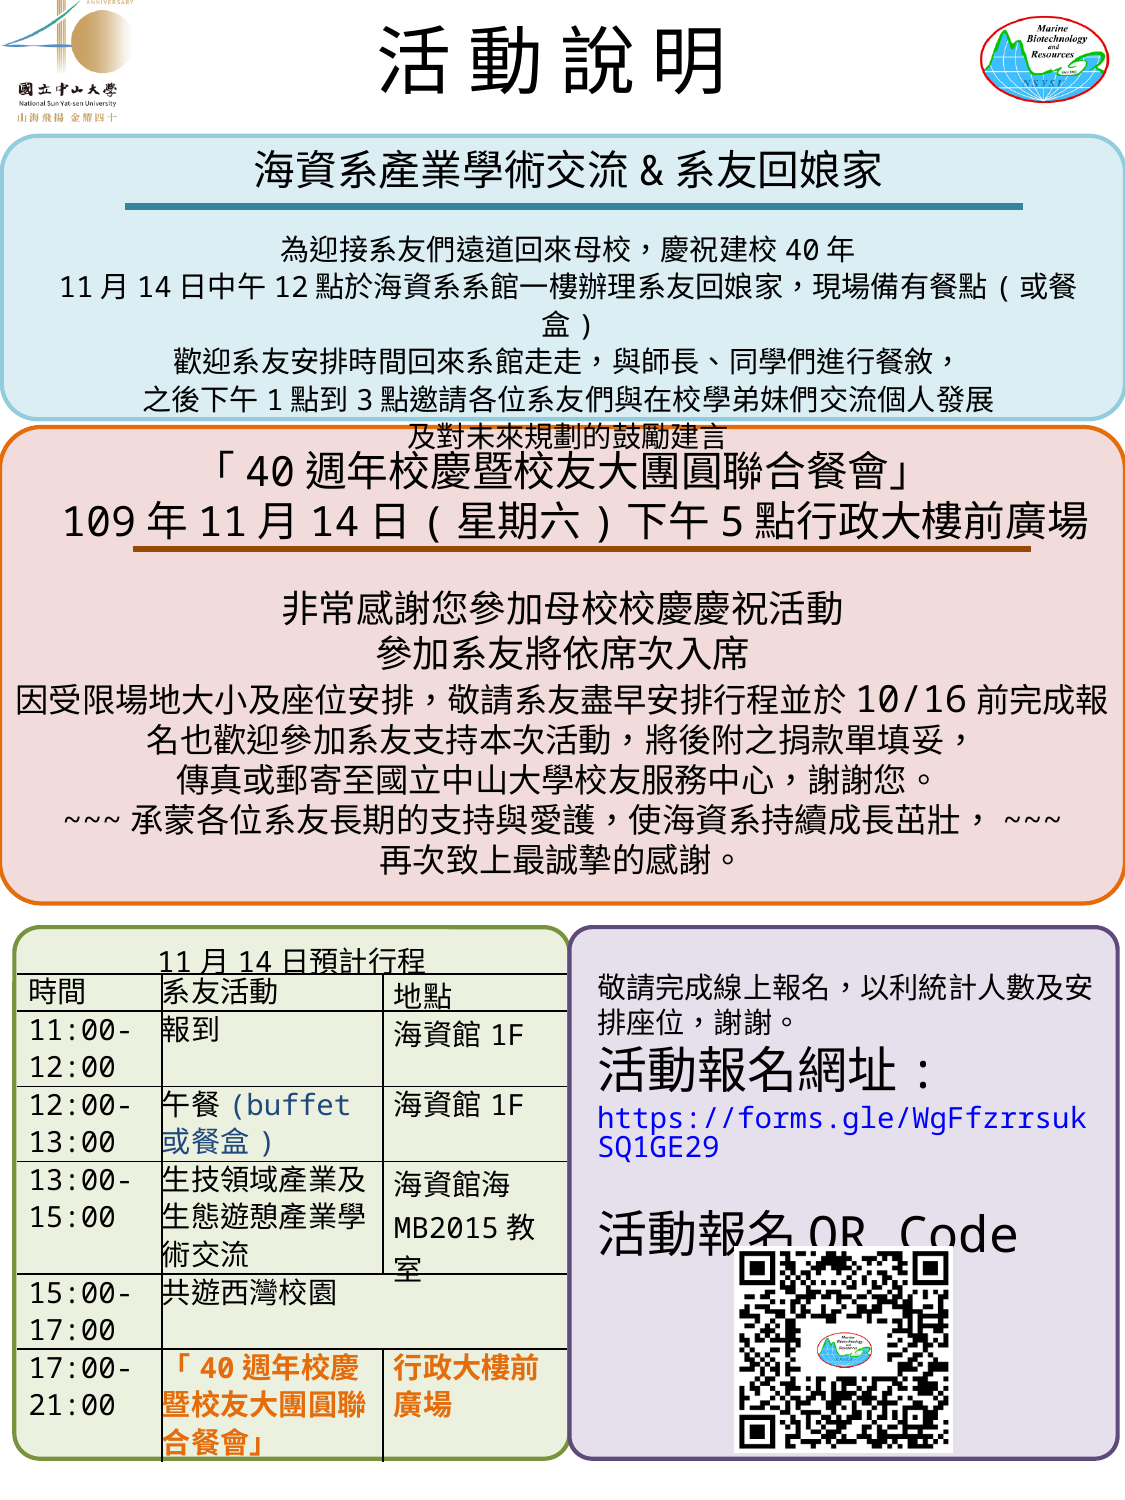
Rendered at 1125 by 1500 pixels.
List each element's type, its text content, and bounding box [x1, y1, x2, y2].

table_cell 海資館1F [384, 1087, 564, 1161]
table_cell 行政大樓前廣場 [384, 1350, 565, 1462]
picture [951, 7, 1125, 110]
text_box 「40週年校慶暨校友大團圓聯合餐會」 109年11月14日(星期六)下午5點行政大樓前廣場 非常感謝您參加母校校慶慶祝活動 參加系友將依席次入席 因受限場地大小及座位安排，敬請系友盡早安排行程並於10/16前完成報名也歡迎參加系友支持本次活動，將後附之捐款單填妥， 傳真或郵寄至國立中山大學校友服務中心，謝謝您。 ~~~承蒙各位系友長期的支持與愛護，使海資系持續成長茁壯，~~~ 再次致上最誠摯的感謝。 [0, 437, 1125, 887]
table_cell 「40週年校慶暨校友大團圓聯合餐會」 [163, 1350, 382, 1462]
table_cell 報到 [163, 1012, 382, 1086]
table_cell 時間 [17, 975, 161, 1010]
table_cell 系友活動 [163, 975, 382, 1010]
text_box [0, 133, 1125, 281]
text_box 海資系產業學術交流&系友回娘家 為迎接系友們遠道回來母校，慶祝建校40年 11月14日中午12點於海資系系館一樓辦理系友回娘家，現場備有餐點(或餐盒) 歡迎系友安排時間回來系館走走，與師長、同學們進行餐敘， 之後下午1點到3點邀請各位系友們與在校學弟妹們交流個人發展 及對未來規劃的鼓勵建言 [42, 282, 1094, 437]
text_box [569, 926, 1118, 1459]
table_header 11月14日預計行程 [17, 939, 564, 973]
picture [1, 0, 134, 123]
table_cell 17:00-21:00 [17, 1350, 161, 1462]
text_box [5, 887, 1120, 906]
text_box [11, 424, 42, 437]
text_box 海資系產業學術交流&系友回娘家 為迎接系友們遠道回來母校，慶祝建校40年 11月14日中午12點於海資系系館一樓辦理系友回娘家，現場備有餐點(或餐盒) 歡迎系友安排時間回來系館走走，與師長、同學們進行餐敘， 之後下午1點到3點邀請各位系友們與在校學弟妹們交流個人發展 及對未來規劃的鼓勵建言 [42, 135, 1094, 281]
table_cell 生技領域產業及生態遊憩產業學術交流 [163, 1162, 382, 1273]
table_cell 午餐(buffet或餐盒) [163, 1087, 382, 1161]
table_cell 海資館海MB2015教室 [384, 1162, 564, 1273]
text_box [1094, 426, 1114, 437]
text_box [1094, 282, 1125, 421]
table_cell 共遊西灣校園 [163, 1275, 564, 1348]
table_cell 12:00-13:00 [17, 1087, 161, 1161]
text_box 活 動 說 明 [137, 5, 1086, 111]
table_cell 15:00-17:00 [17, 1275, 161, 1348]
table_cell 地點 [384, 975, 564, 1010]
table_cell 13:00-15:00 [17, 1162, 161, 1273]
text_box [0, 282, 42, 422]
table_cell 11:00-12:00 [17, 1012, 161, 1086]
text_box [12, 925, 564, 1449]
table_cell 海資館1F [384, 1012, 564, 1086]
